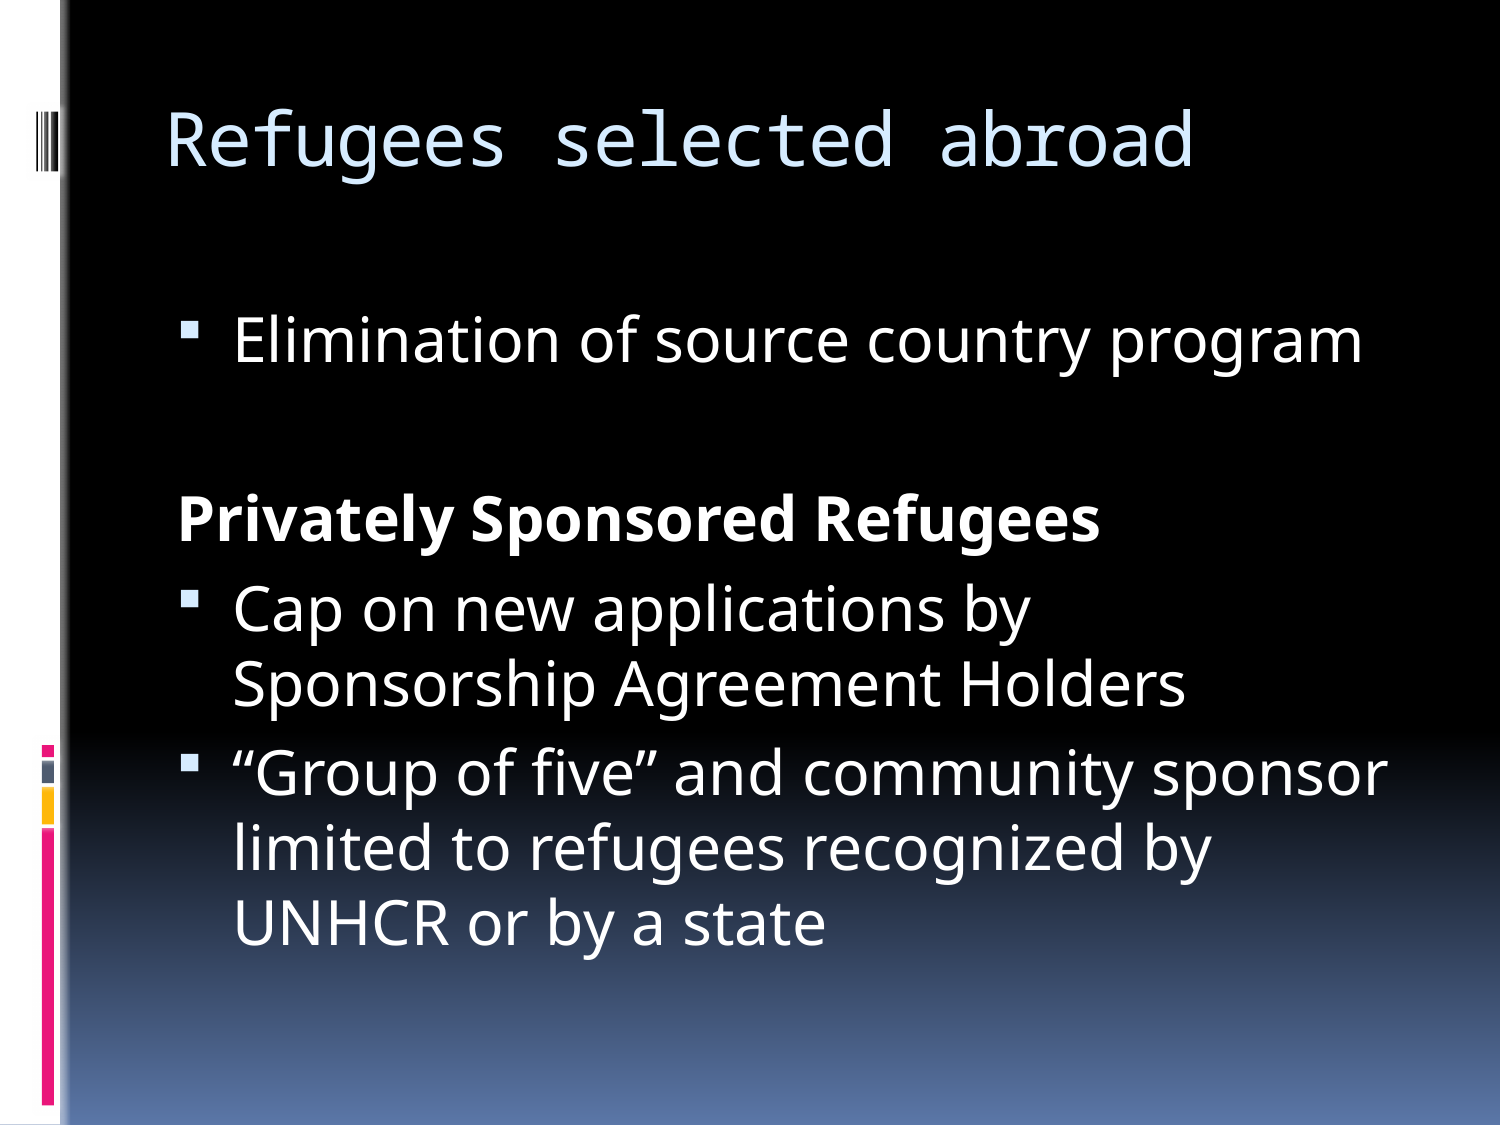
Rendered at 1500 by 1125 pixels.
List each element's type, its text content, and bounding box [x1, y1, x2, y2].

list Elimination of source country program Privately Sponsored Refugees Cap on new applications by Sponsorship Agreement Holders “Group of five” and community sponsor limited to refugees recognized by UNHCR or by a state [150, 292, 1425, 1043]
title Refugees selected abroad [150, 83, 1425, 234]
